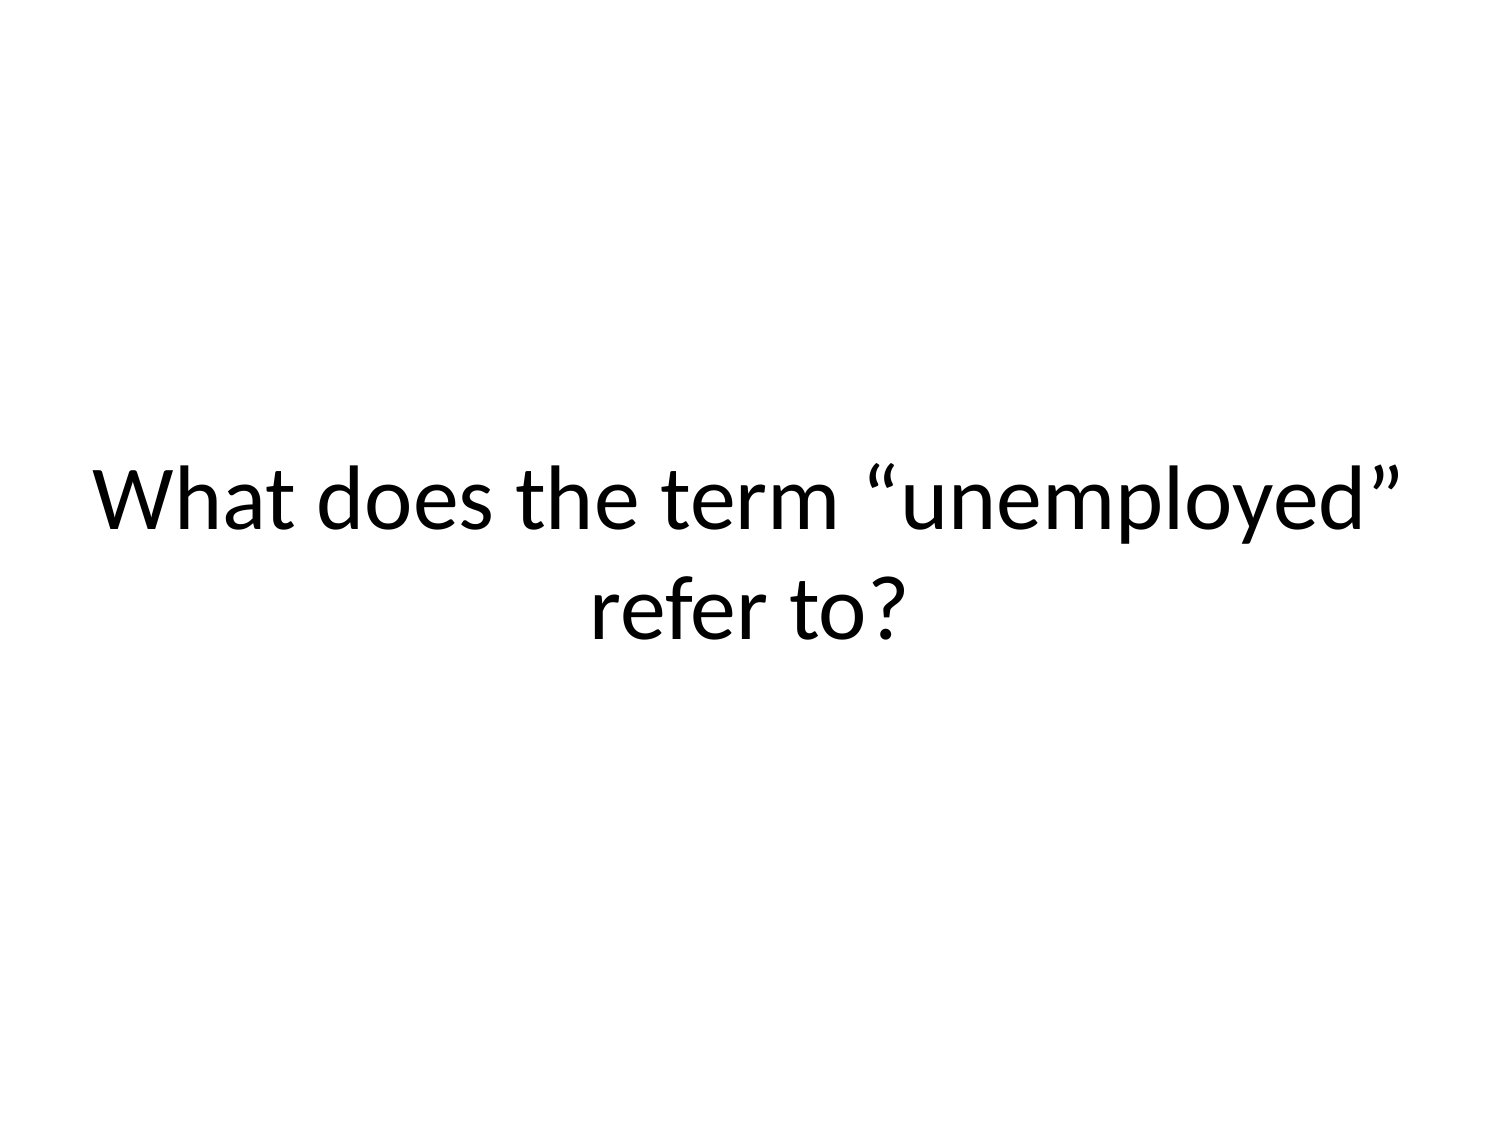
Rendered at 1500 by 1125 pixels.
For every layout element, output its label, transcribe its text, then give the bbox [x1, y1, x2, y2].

title What does the term “unemployed” refer to? [74, 44, 1426, 1051]
